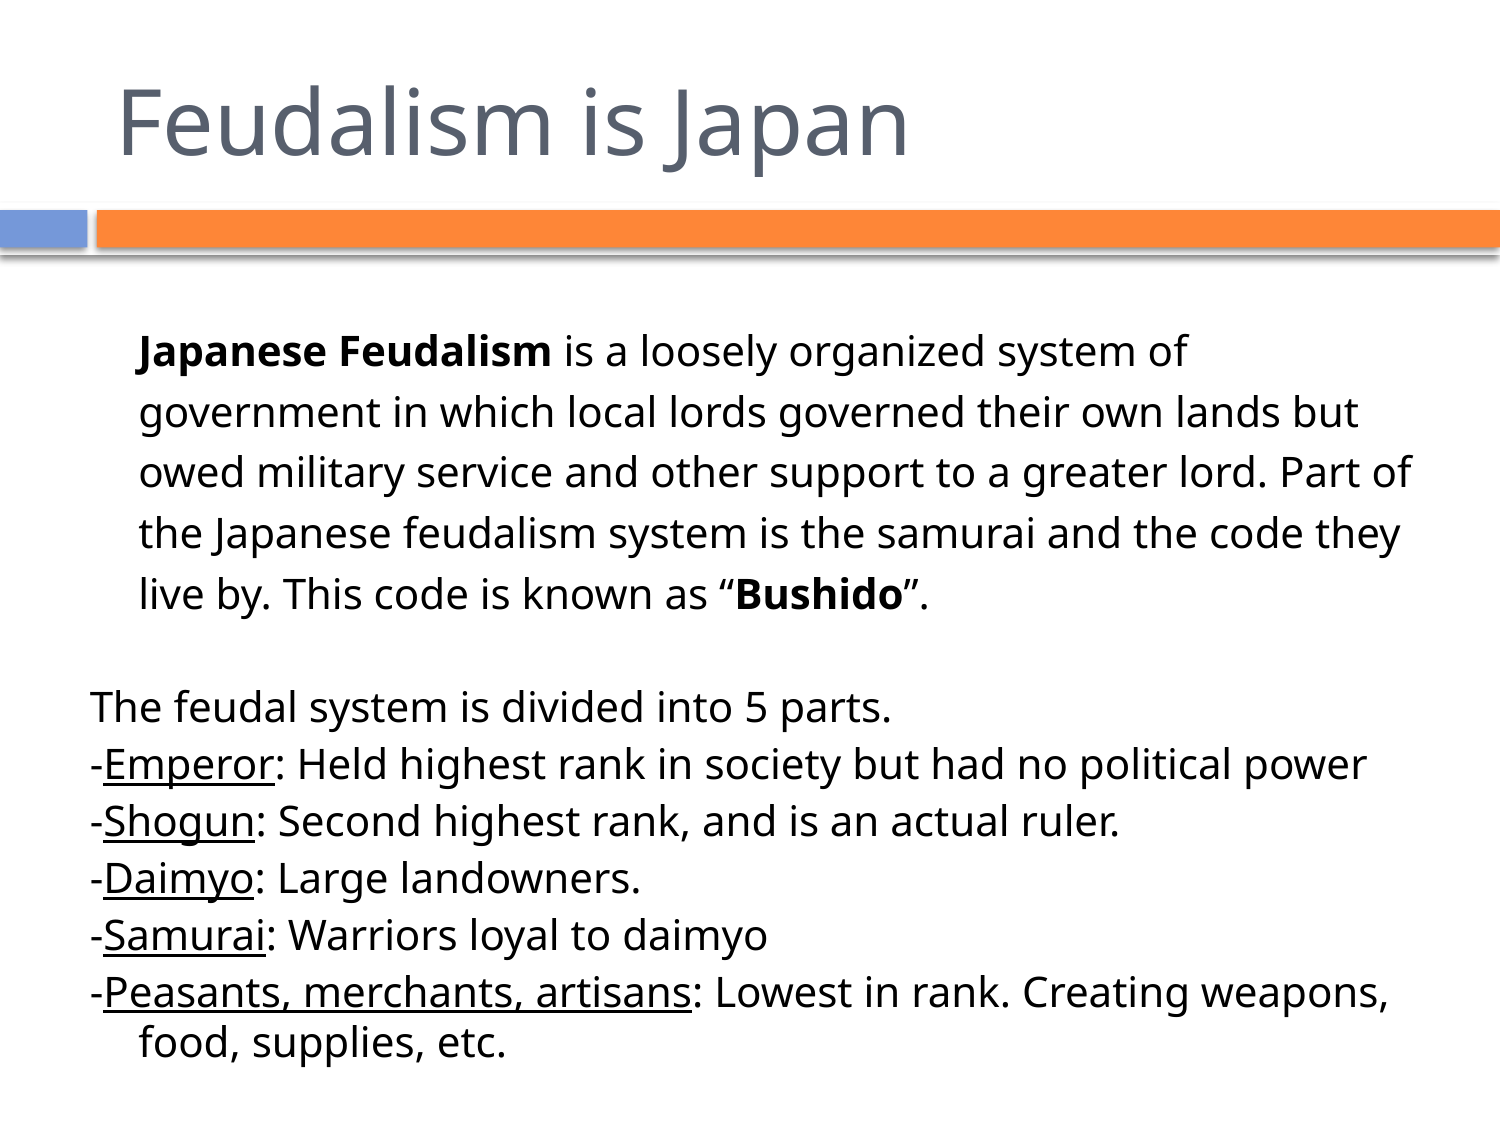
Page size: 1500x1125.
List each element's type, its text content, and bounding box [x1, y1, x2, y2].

list Japanese Feudalism is a loosely organized system of government in which local lords governed their own lands but owed military service and other support to a greater lord. Part of the Japanese feudalism system is the samurai and the code they live by. This code is known as “Bushido”. The feudal system is divided into 5 parts. -Emperor: Held highest rank in society but had no political power -Shogun: Second highest rank, and is an actual ruler. -Daimyo: Large landowners. -Samurai: Warriors loyal to daimyo -Peasants, merchants, artisans: Lowest in rank. Creating weapons, food, supplies, etc. [75, 262, 1438, 1075]
title Feudalism is Japan [100, 37, 1438, 200]
